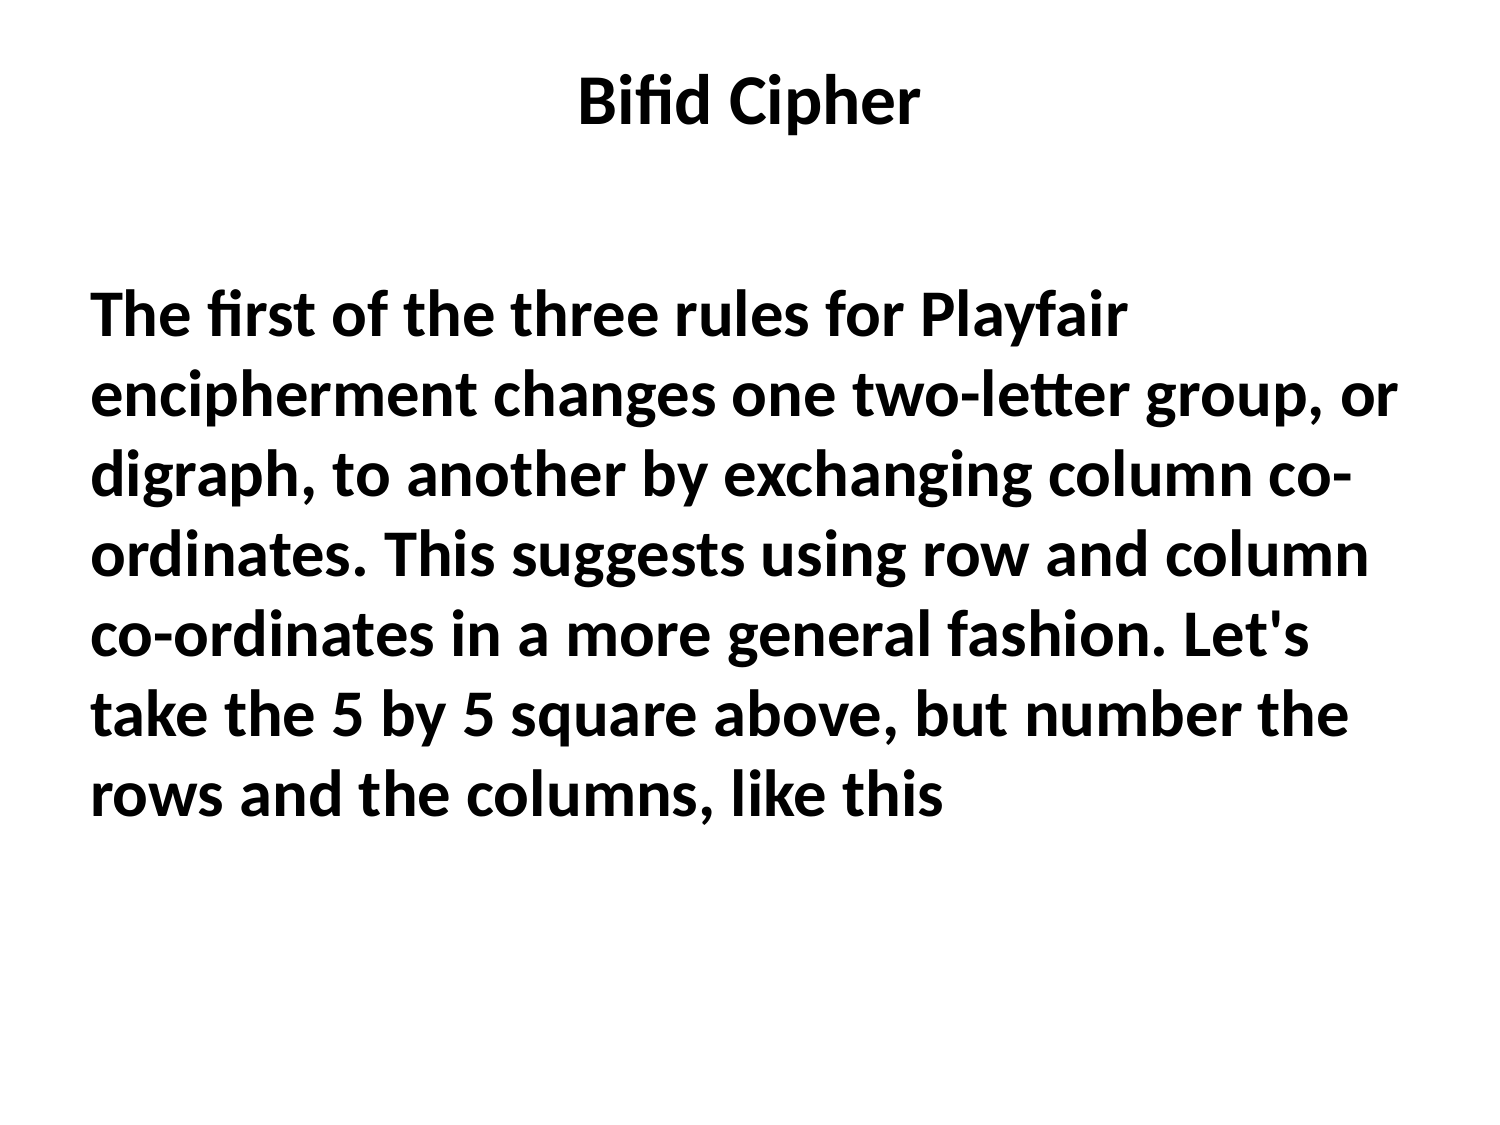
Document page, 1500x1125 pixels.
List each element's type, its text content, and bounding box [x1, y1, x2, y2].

list The first of the three rules for Playfair encipherment changes one two-letter group, or digraph, to another by exchanging column co-ordinates. This suggests using row and column co-ordinates in a more general fashion. Let's take the 5 by 5 square above, but number the rows and the columns, like this [75, 262, 1425, 1005]
title Bifid Cipher [75, 45, 1425, 233]
